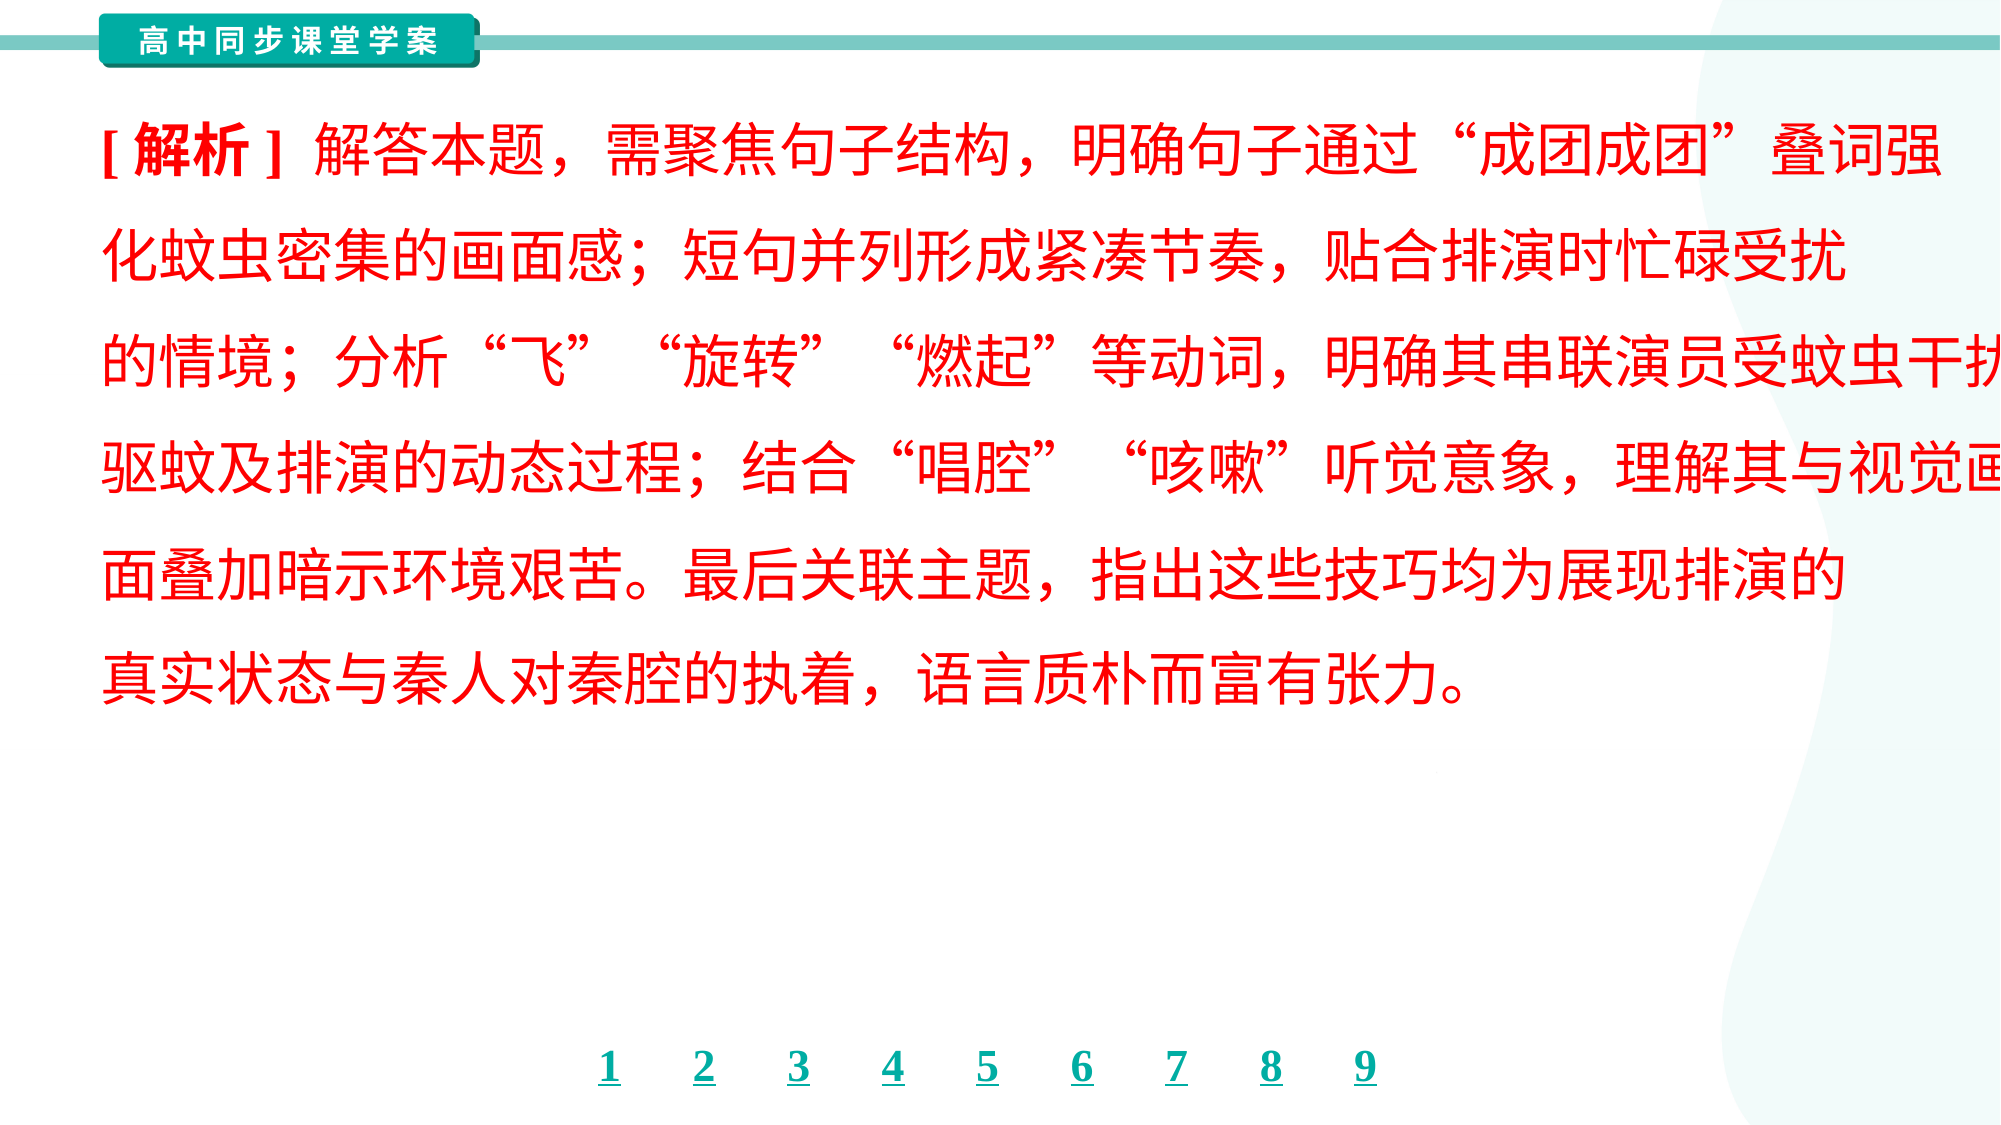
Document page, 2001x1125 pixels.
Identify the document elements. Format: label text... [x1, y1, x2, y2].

text_box [解析] 解答本题，需聚焦句子结构，明确句子通过“成团成团”叠词强 化蚊虫密集的画面感；短句并列形成紧凑节奏，贴合排演时忙碌受扰 的情境；分析“飞”“旋转”“燃起”等动词，明确其串联演员受蚊虫干扰、 驱蚊及排演的动态过程；结合“唱腔”“咳嗽”听觉意象，理解其与视觉画 面叠加暗示环境艰苦。最后关联主题，指出这些技巧均为展现排演的 真实状态与秦人对秦腔的执着，语言质朴而富有张力。 [100, 76, 1899, 702]
picture [0, 0, 2000, 1125]
